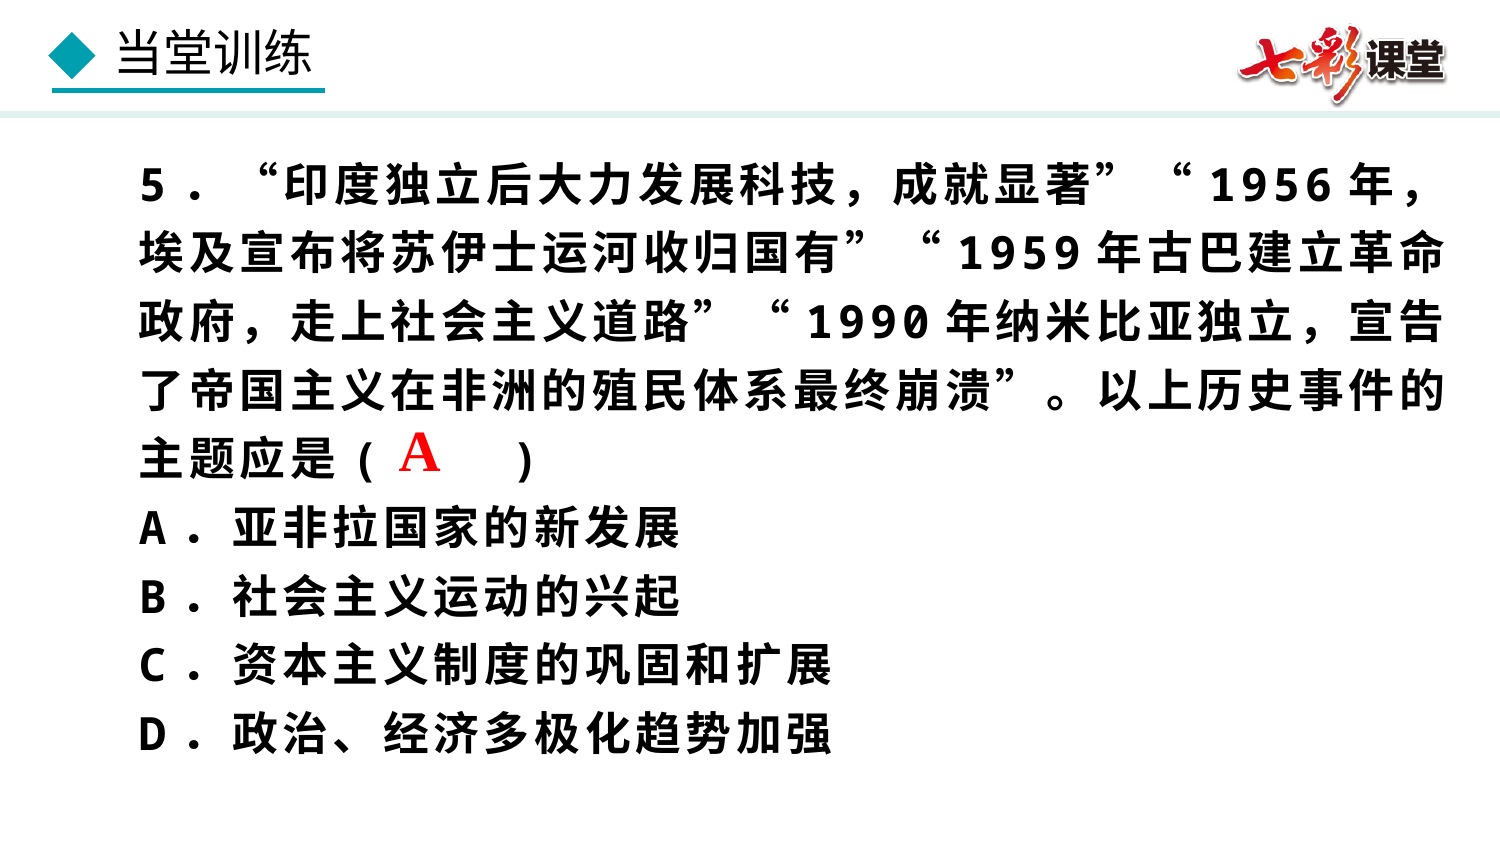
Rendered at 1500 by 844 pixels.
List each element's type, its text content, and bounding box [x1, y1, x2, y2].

text_box A [383, 405, 483, 491]
picture [1234, 20, 1451, 108]
text_box 5．“印度独立后大力发展科技，成就显著”“1956年，埃及宣布将苏伊士运河收归国有”“1959年古巴建立革命政府，走上社会主义道路”“1990年纳米比亚独立，宣告了帝国主义在非洲的殖民体系最终崩溃”。以上历史事件的主题应是( ) A．亚非拉国家的新发展 B．社会主义运动的兴起 C．资本主义制度的巩固和扩展 D．政治、经济多极化趋势加强 [123, 134, 1465, 592]
